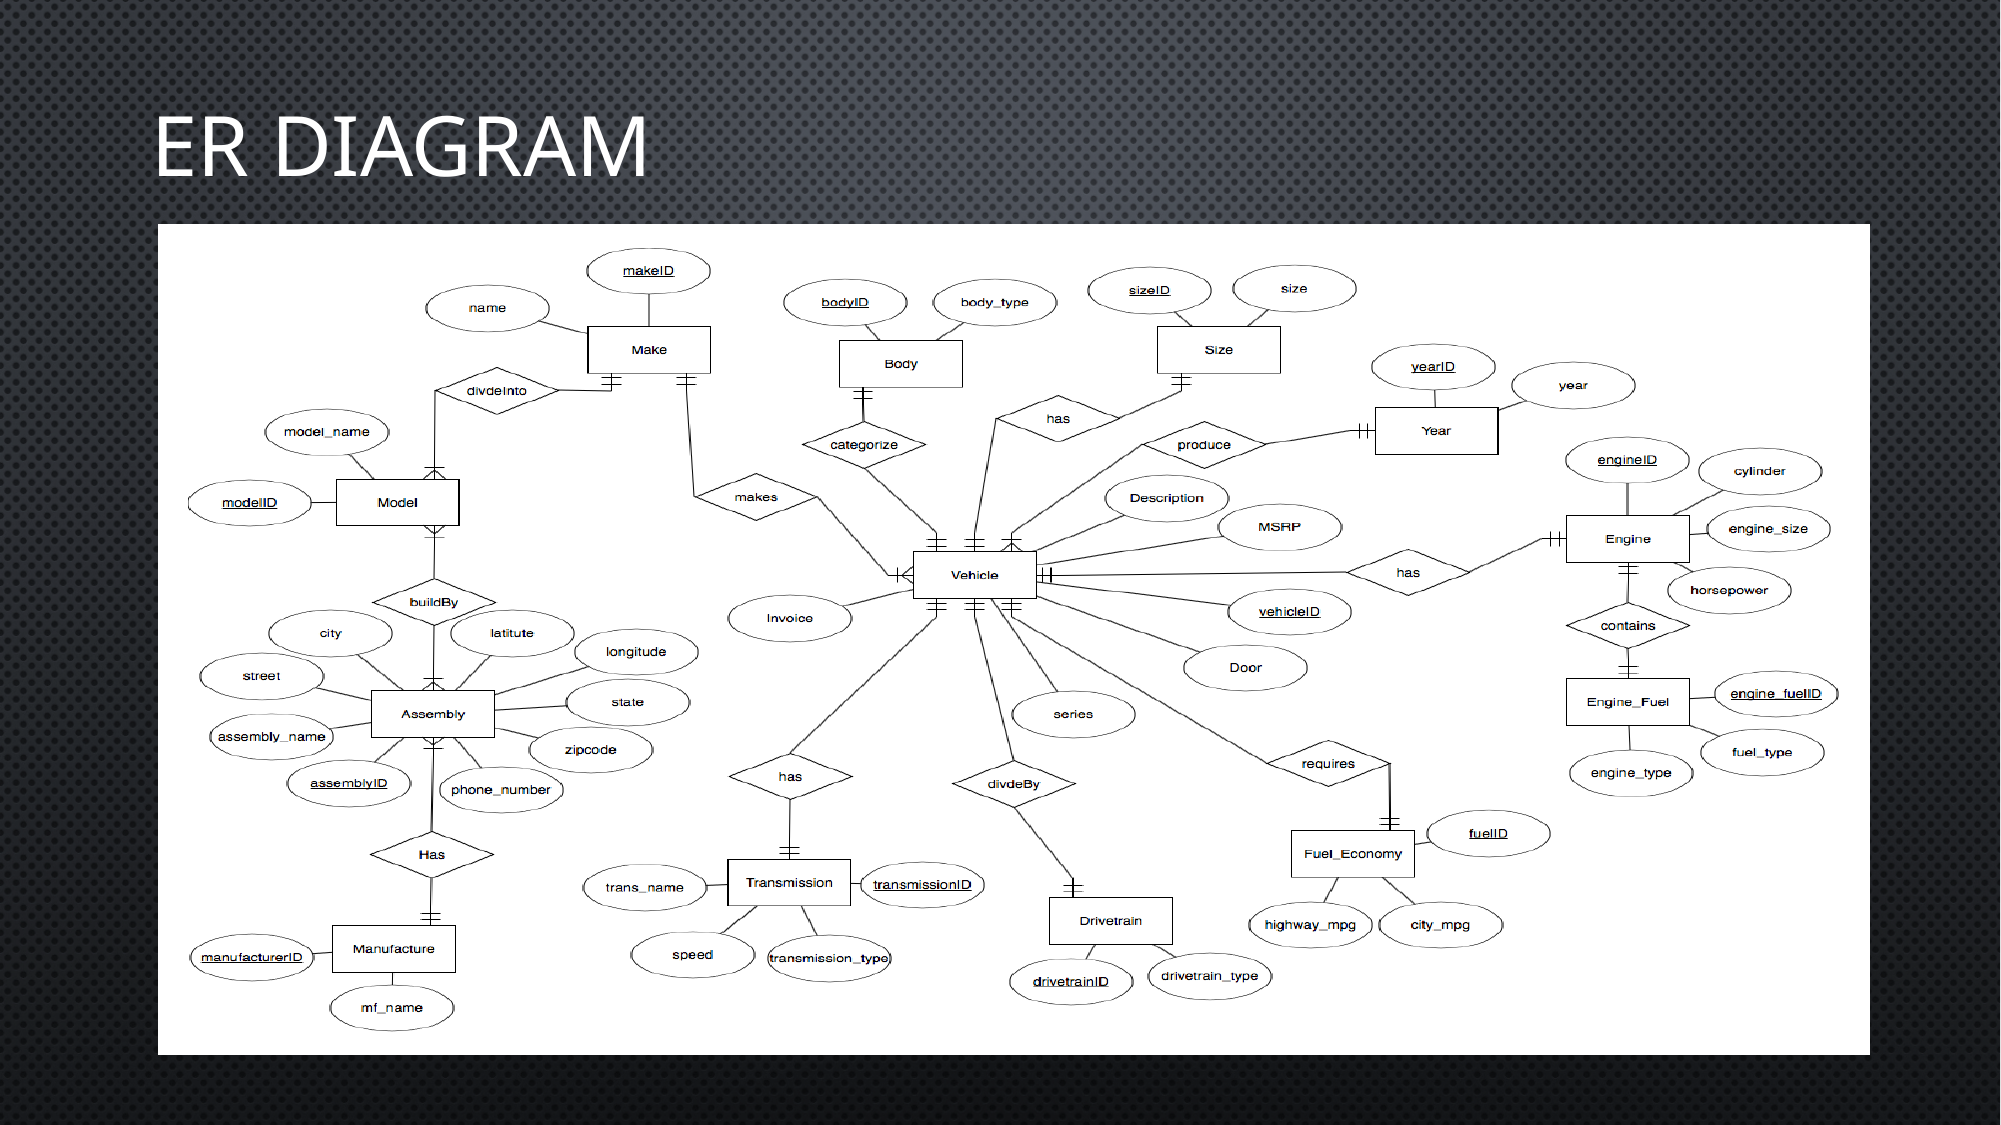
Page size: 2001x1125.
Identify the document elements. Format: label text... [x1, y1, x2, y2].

title ER diagram [136, 59, 1908, 227]
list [158, 224, 1870, 1055]
